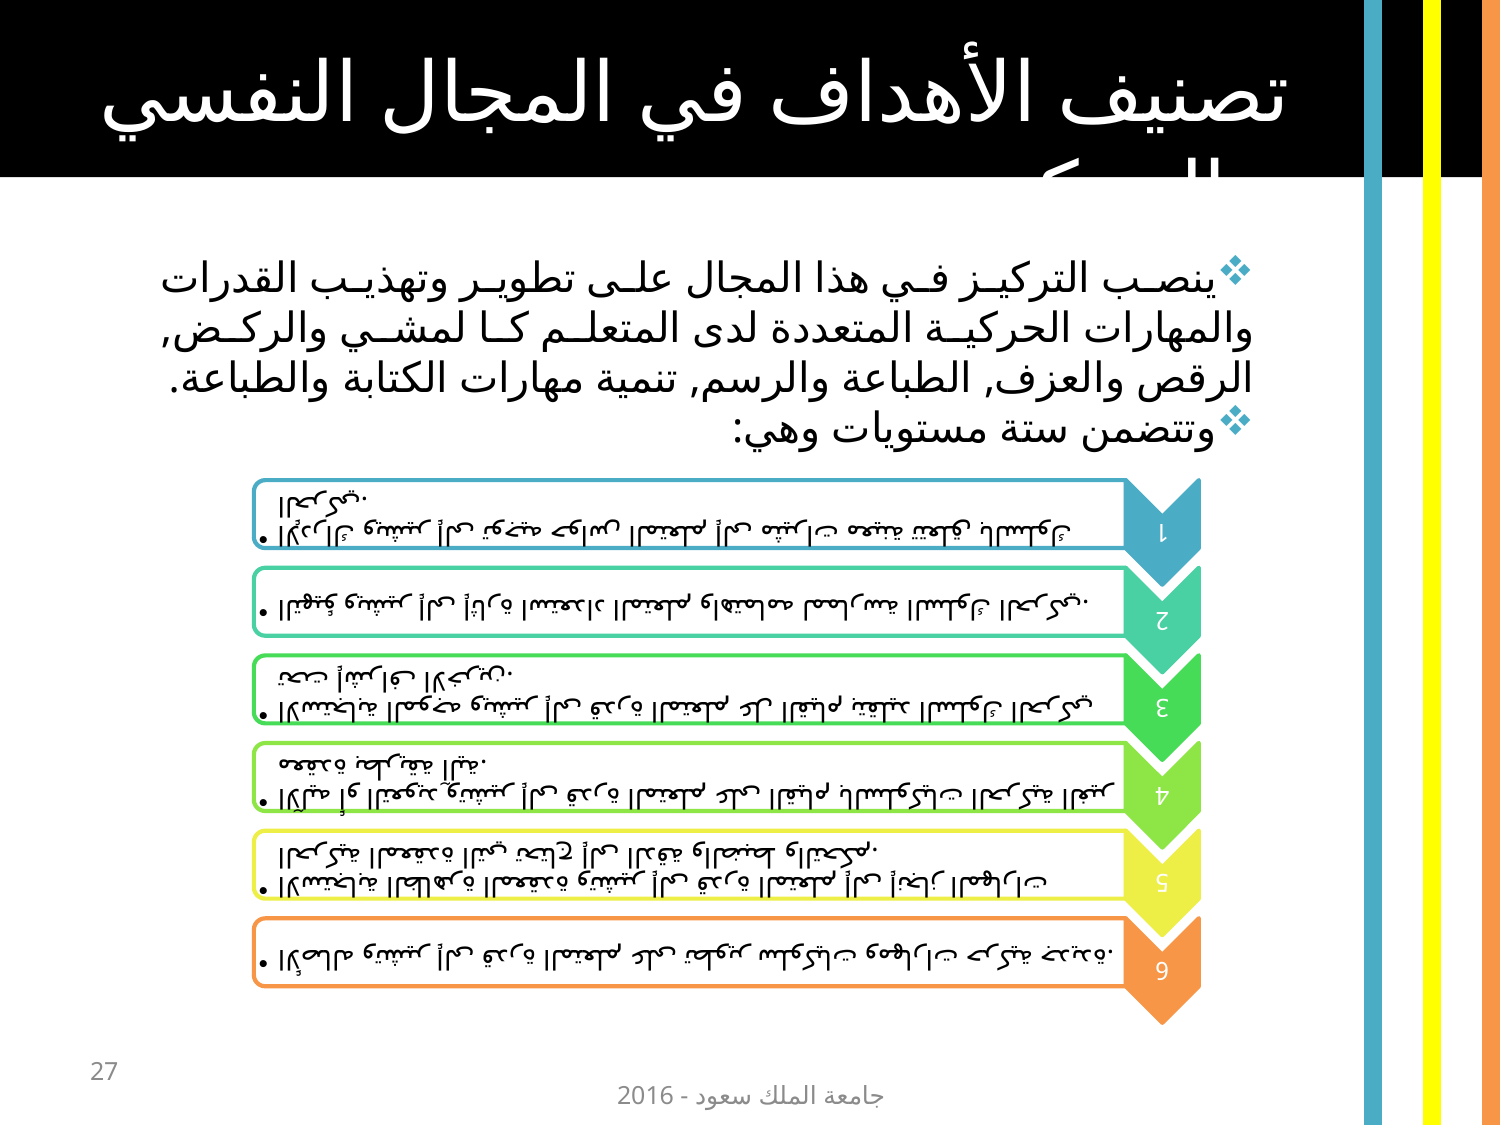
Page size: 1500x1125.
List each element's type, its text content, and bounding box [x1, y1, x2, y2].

text_box [1421, 0, 1443, 1125]
text_box تصنيف الأهداف في المجال النفسي – الحركي [53, 30, 1306, 246]
text_box [1480, 0, 1500, 1125]
text_box [1384, 0, 1421, 179]
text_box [253, 479, 1200, 1024]
text_box [0, 0, 1362, 179]
footer جامعة الملك سعود - 2016 [513, 1065, 989, 1125]
text_box [1362, 0, 1384, 1125]
text_box ينصب التركيز في هذا المجال على تطوير وتهذيب القدرات والمهارات الحركية المتعددة لدى المتعلم كا لمشي والركض, الرقص والعزف, الطباعة والرسم, تنمية مهارات الكتابة والطباعة. وتتضمن ستة مستويات وهي: [145, 243, 1270, 459]
slide_number 27 [75, 1042, 425, 1103]
text_box [1443, 0, 1480, 179]
